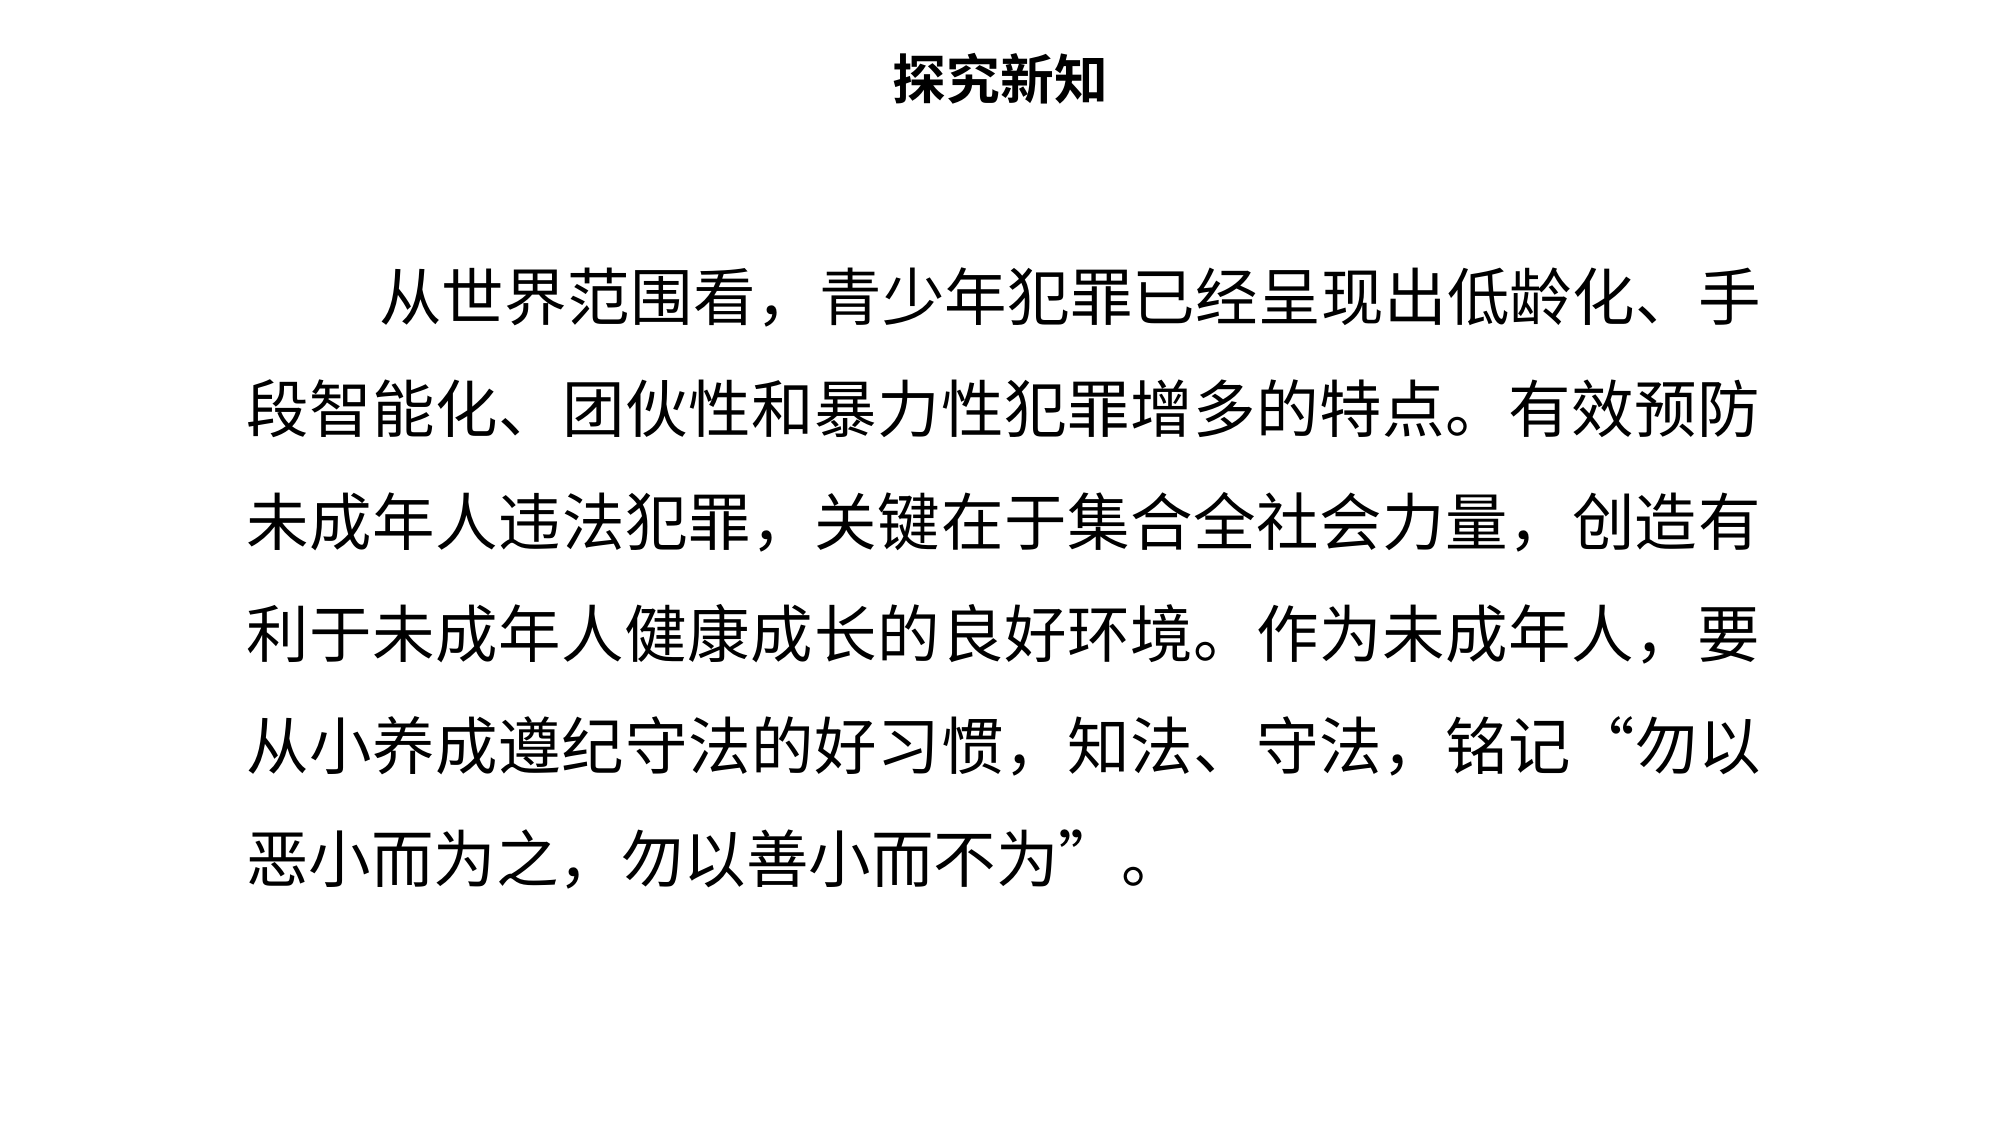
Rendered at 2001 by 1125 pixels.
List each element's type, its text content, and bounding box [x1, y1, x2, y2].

text_box 从世界范围看，青少年犯罪已经呈现出低龄化、手段智能化、团伙性和暴力性犯罪增多的特点。有效预防未成年人违法犯罪，关键在于集合全社会力量，创造有利于未成年人健康成长的良好环境。作为未成年人，要从小养成遵纪守法的好习惯，知法、守法，铭记“勿以恶小而为之，勿以善小而不为”。 [231, 213, 1776, 566]
title 探究新知 [193, 38, 1808, 119]
